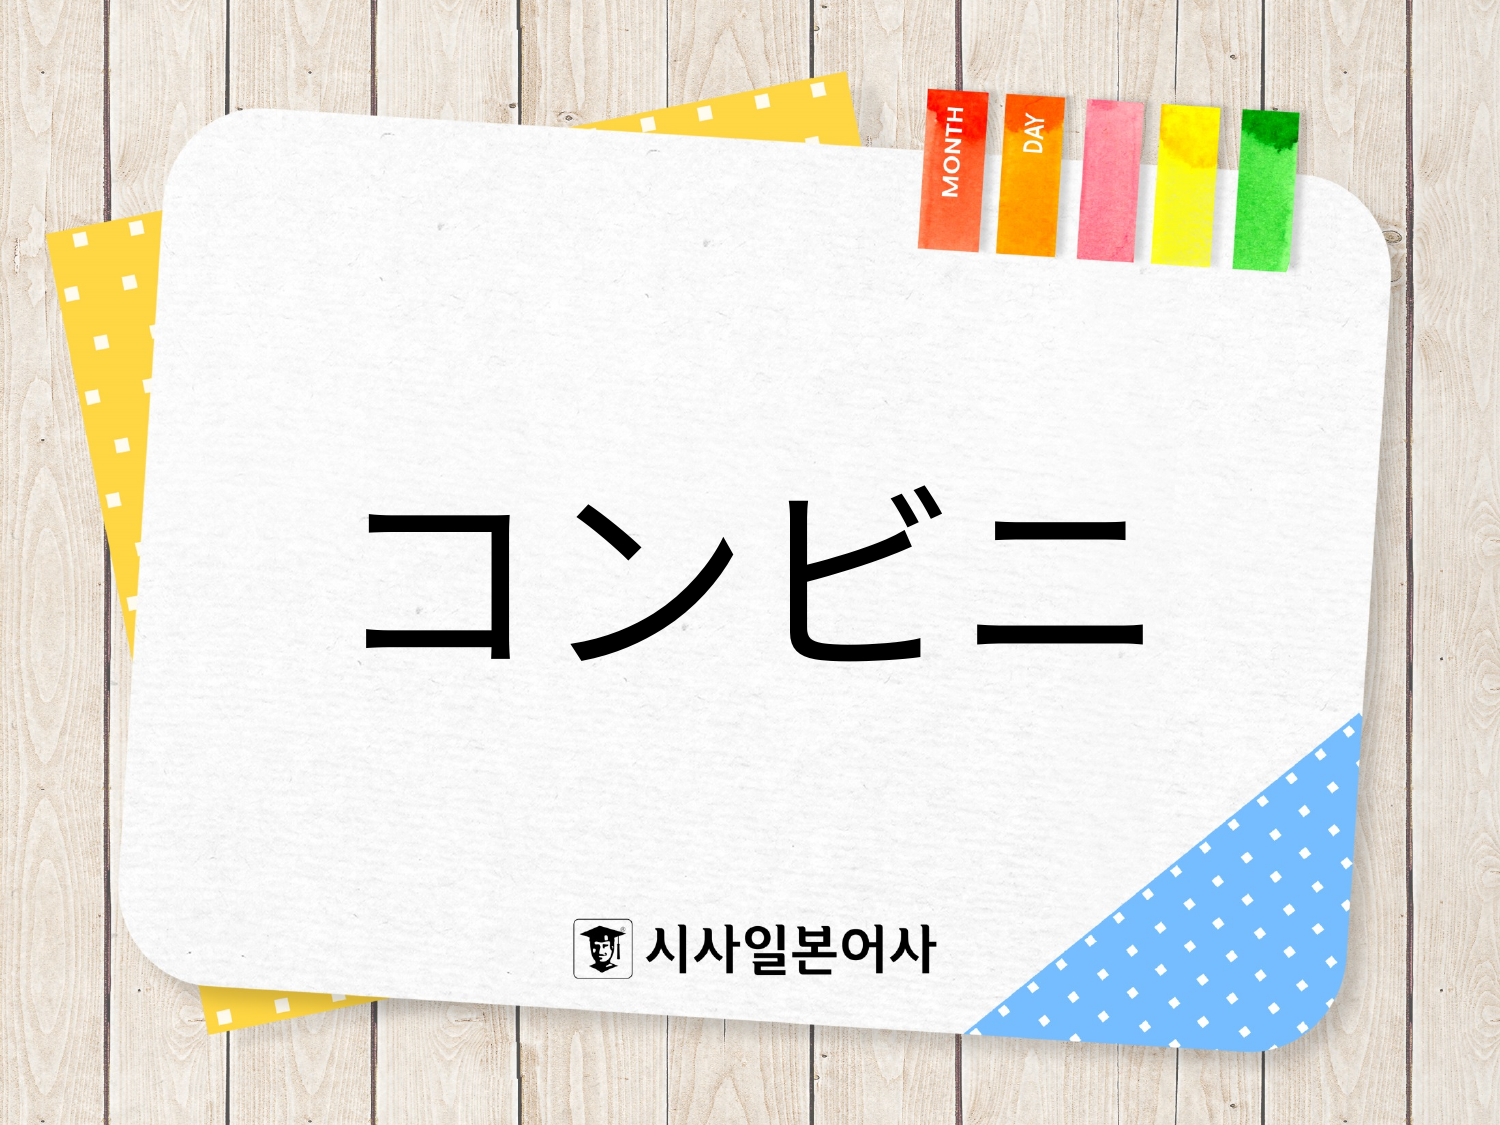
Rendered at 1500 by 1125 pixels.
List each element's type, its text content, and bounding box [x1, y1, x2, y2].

picture [0, 0, 1500, 1125]
title コンビニ [75, 338, 1425, 811]
